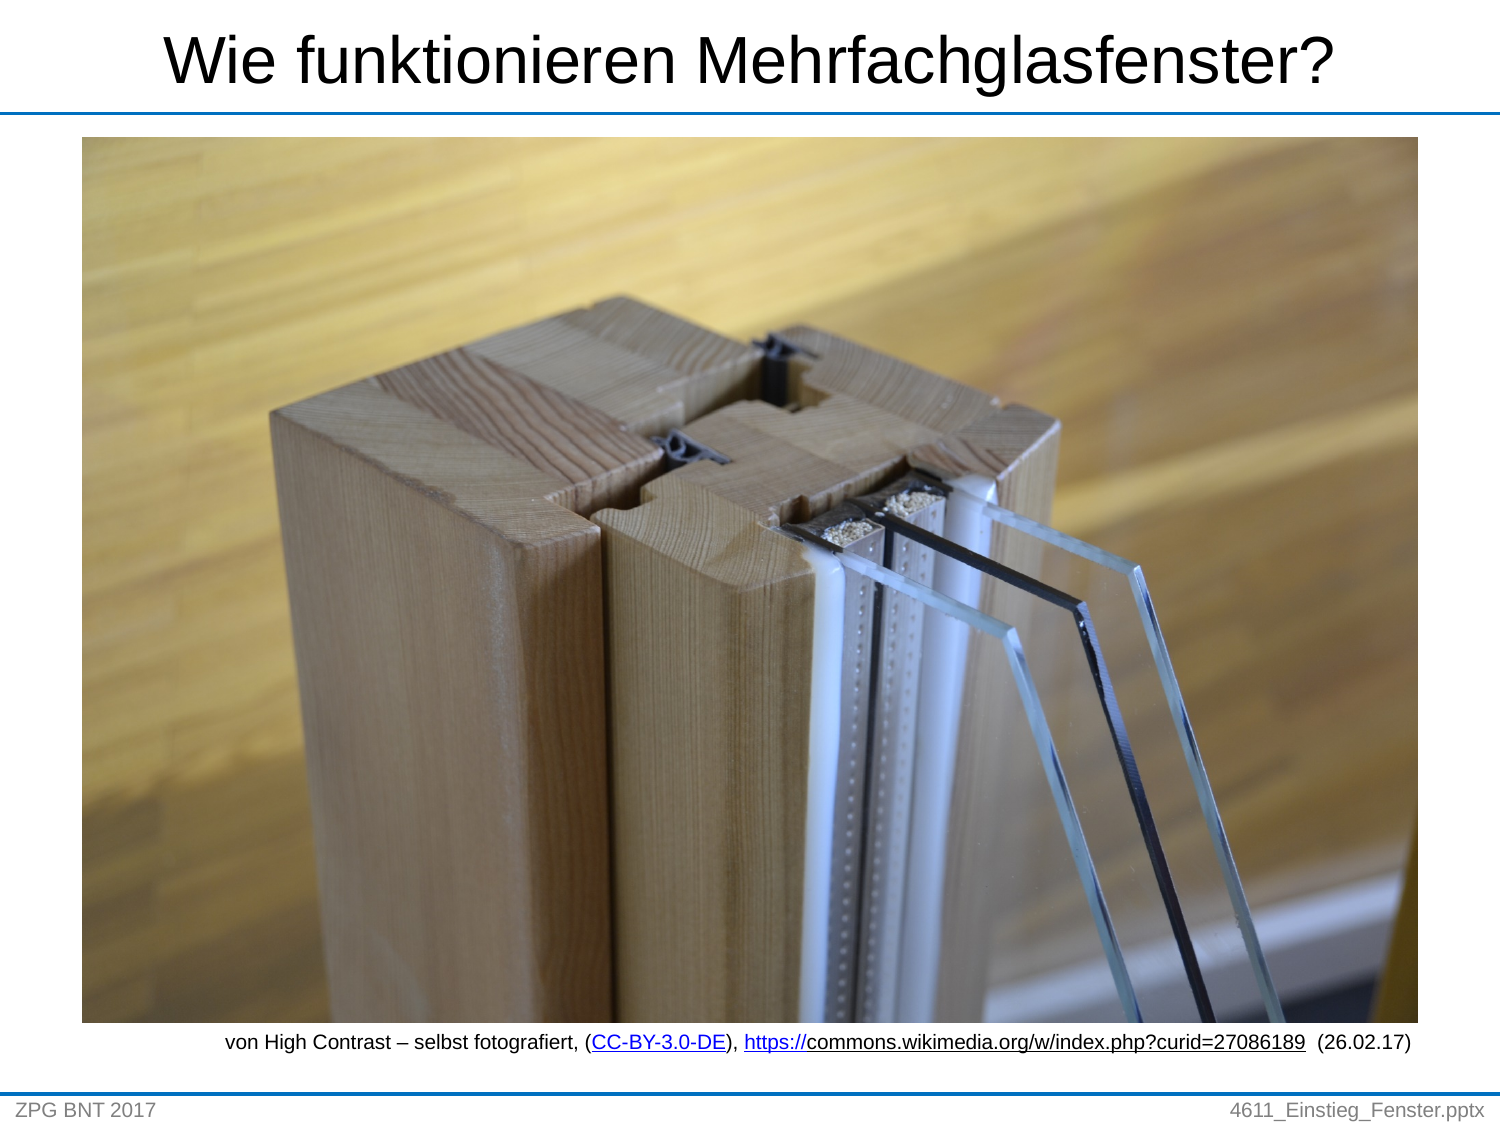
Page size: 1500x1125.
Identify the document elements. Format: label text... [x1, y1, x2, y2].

slide_number ZPG BNT 2017 [0, 1094, 408, 1125]
slide_number 4611_Einstieg_Fenster.pptx [1104, 1094, 1500, 1125]
title Wie funktionieren Mehrfachglasfenster? [0, 0, 1500, 114]
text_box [82, 136, 1418, 1059]
